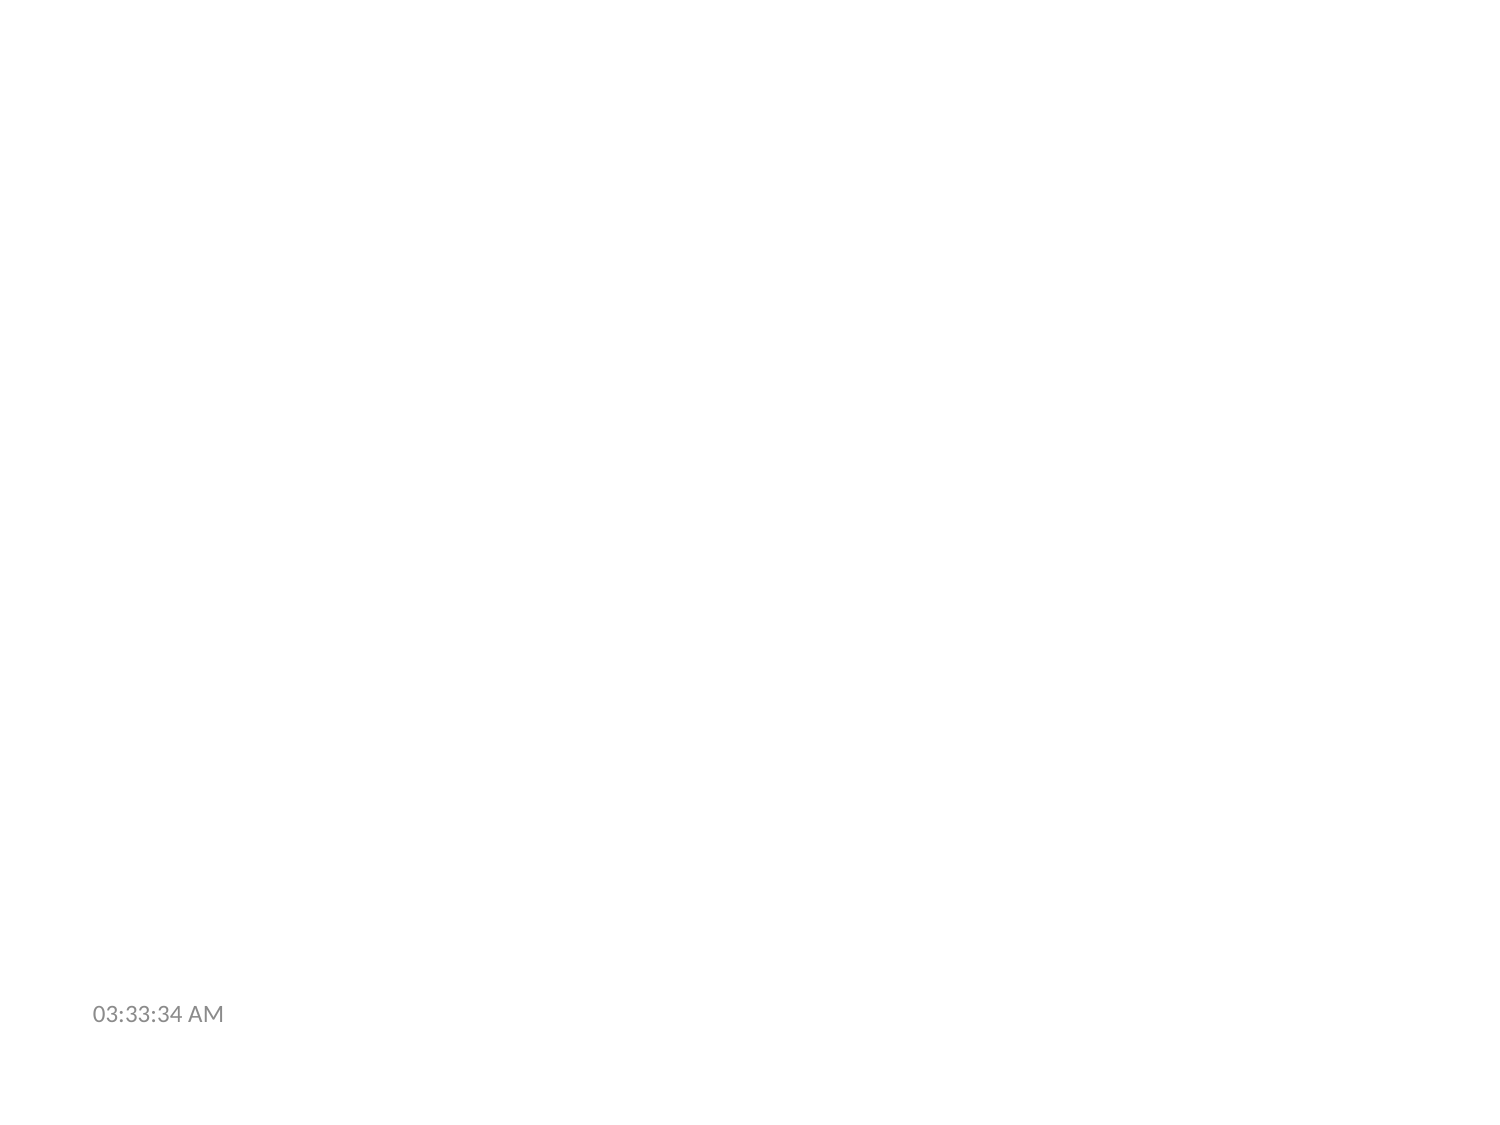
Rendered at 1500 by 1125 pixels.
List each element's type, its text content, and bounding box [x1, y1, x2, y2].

text_box 3:35:09 PM [77, 982, 428, 1043]
